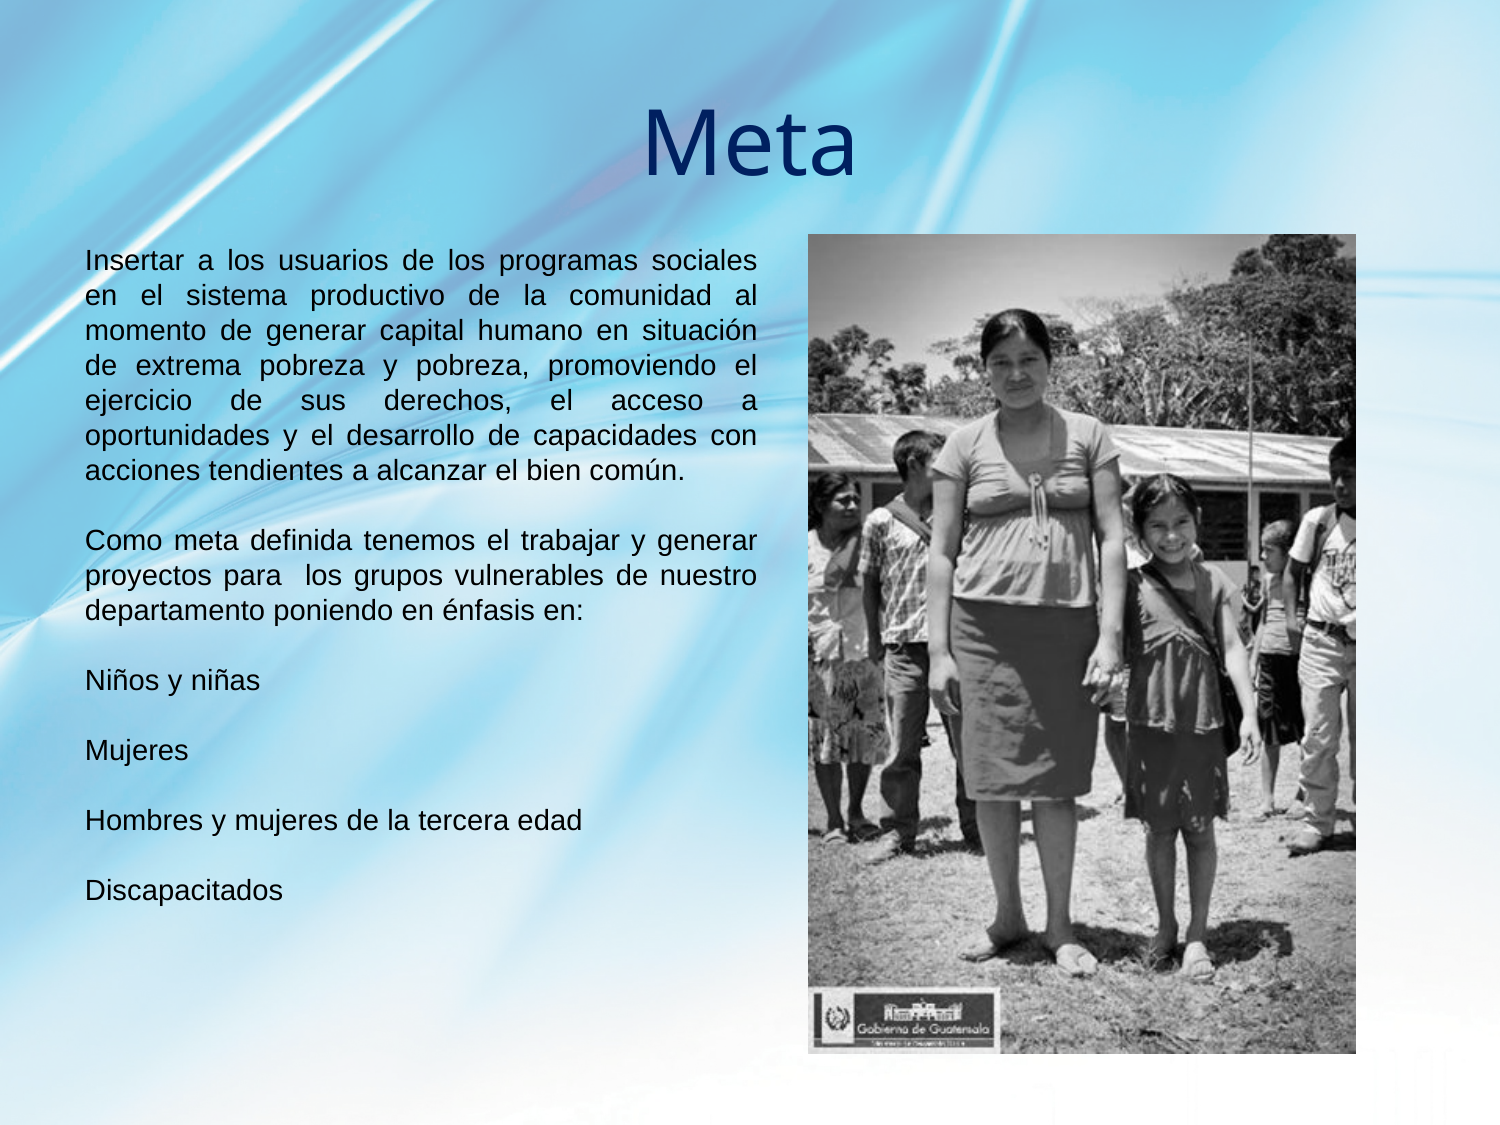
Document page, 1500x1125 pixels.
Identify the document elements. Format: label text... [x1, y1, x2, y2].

picture [808, 234, 1356, 1054]
title Meta [75, 45, 1425, 233]
text_box Insertar a los usuarios de los programas sociales en el sistema productivo de la comunidad al momento de generar capital humano en situación de extrema pobreza y pobreza, promoviendo el ejercicio de sus derechos, el acceso a oportunidades y el desarrollo de capacidades con acciones tendientes a alcanzar el bien común. Como meta definida tenemos el trabajar y generar proyectos para los grupos vulnerables de nuestro departamento poniendo en énfasis en: Niños y niñas Mujeres Hombres y mujeres de la tercera edad Discapacitados [70, 234, 774, 914]
